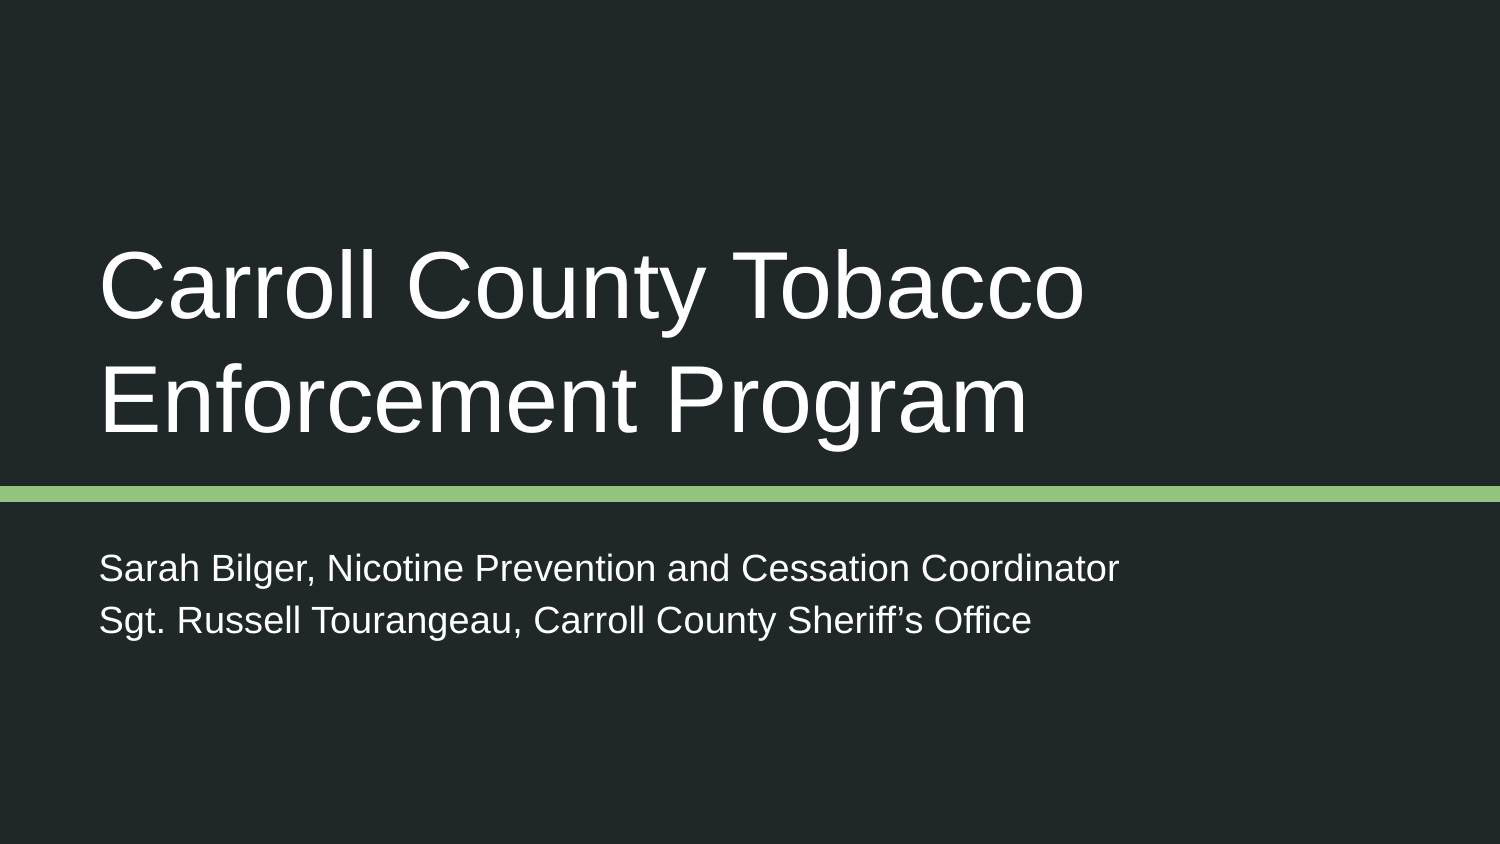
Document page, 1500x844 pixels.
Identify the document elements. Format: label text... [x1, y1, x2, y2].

subtitle Sarah Bilger, Nicotine Prevention and Cessation Coordinator Sgt. Russell Tourangeau, Carroll County Sheriff’s Office [83, 522, 1417, 626]
text_box [0, 487, 1500, 502]
title Carroll County Tobacco Enforcement Program [83, 206, 1417, 467]
